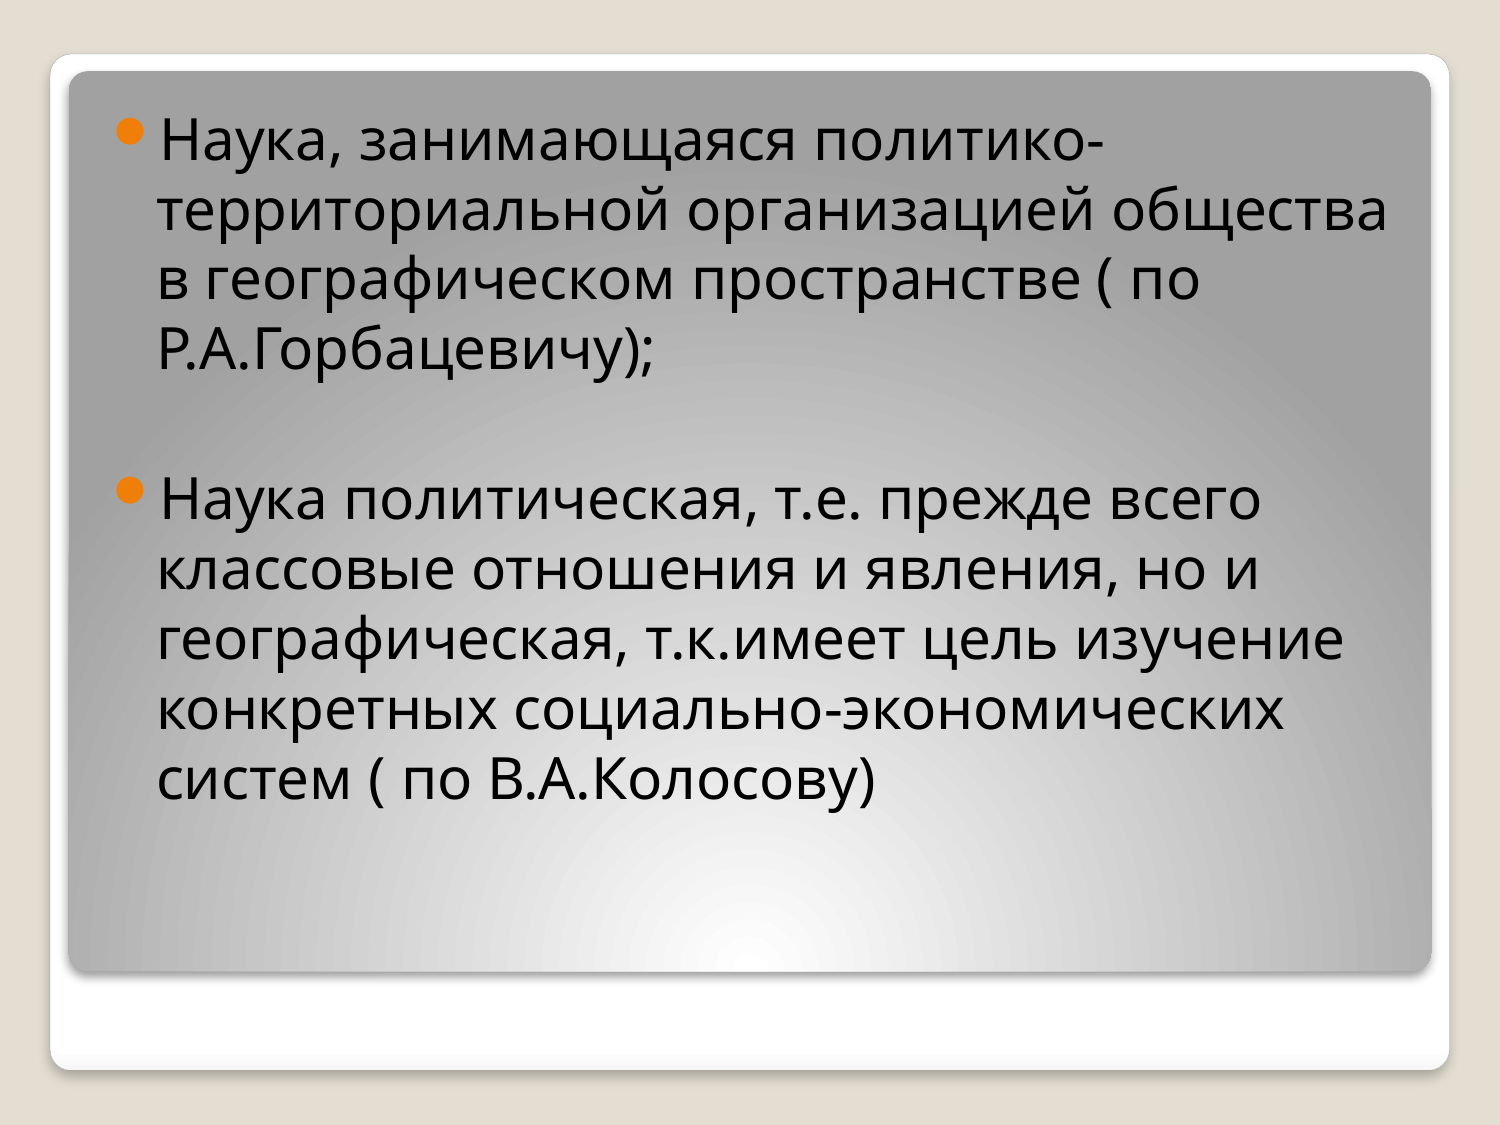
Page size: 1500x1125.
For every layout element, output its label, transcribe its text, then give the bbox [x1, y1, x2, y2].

list Наука, занимающаяся политико-территориальной организацией общества в географическом пространстве ( по Р.А.Горбацевичу); Наука политическая, т.е. прежде всего классовые отношения и явления, но и географическая, т.к.имеет цель изучение конкретных социально-экономических систем ( по В.А.Колосову) [82, 86, 1425, 938]
